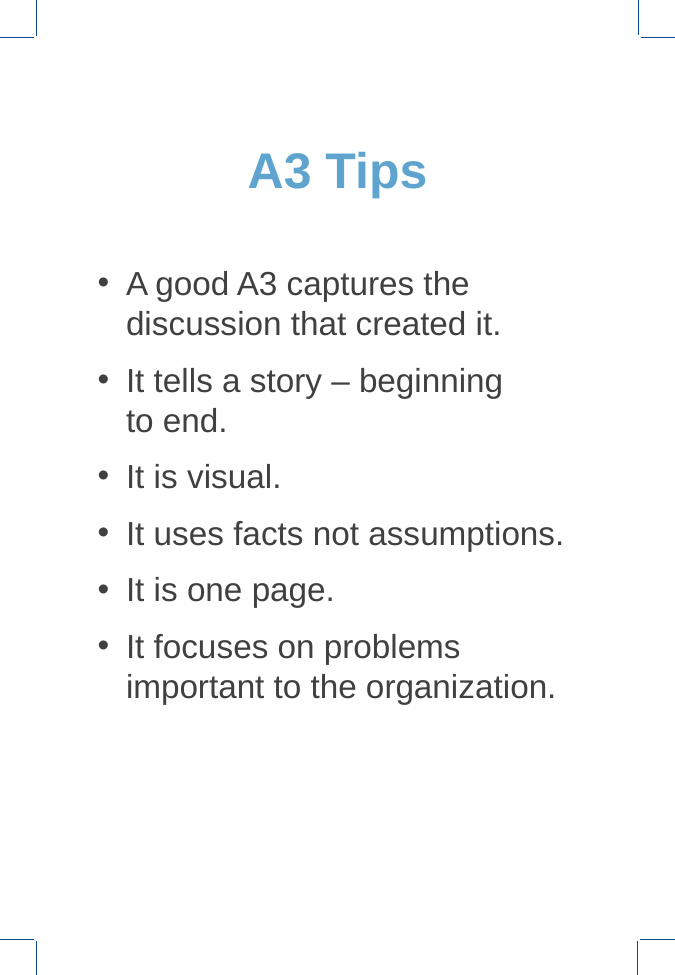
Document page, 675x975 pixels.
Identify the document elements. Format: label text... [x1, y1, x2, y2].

title A3 Tips [75, 149, 600, 198]
list A good A3 captures the discussion that created it. It tells a story – beginning to end. It is visual. It uses facts not assumptions. It is one page. It focuses on problems important to the organization. [97, 262, 578, 909]
